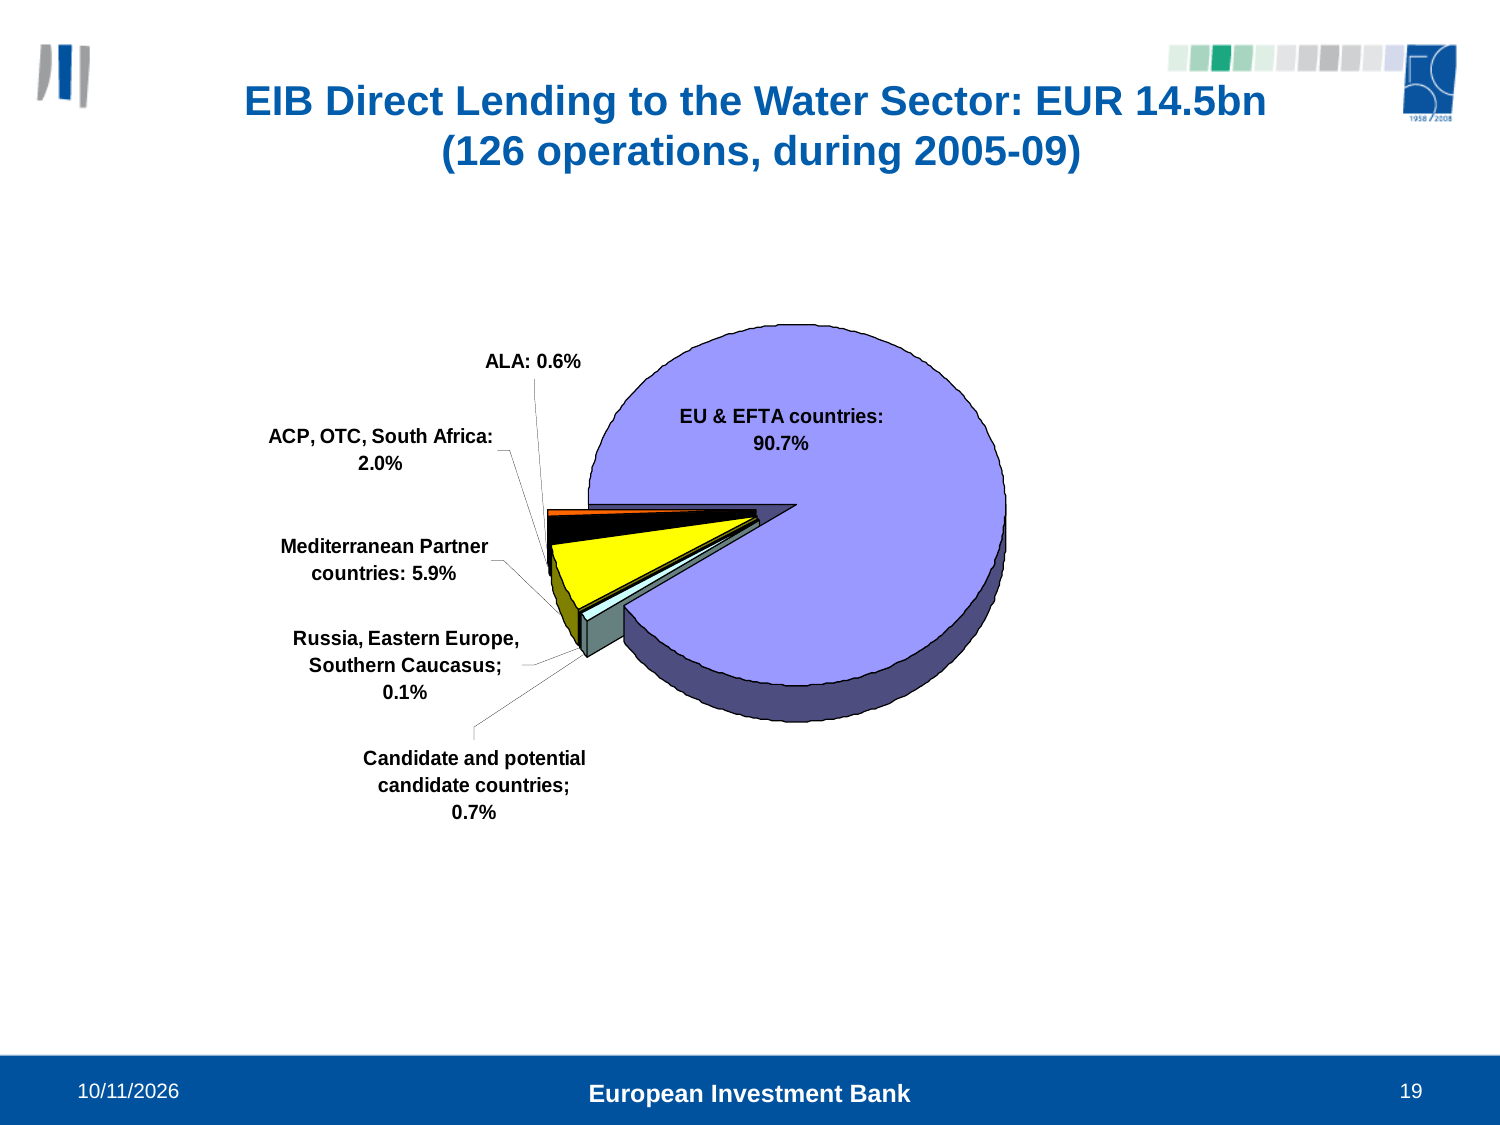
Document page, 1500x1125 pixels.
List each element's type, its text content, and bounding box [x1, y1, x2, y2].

slide_number 19 [1274, 1070, 1438, 1125]
footer European Investment Bank [229, 1070, 1271, 1125]
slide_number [62, 1070, 226, 1125]
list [178, 30, 1424, 902]
picture [0, 0, 1500, 1125]
